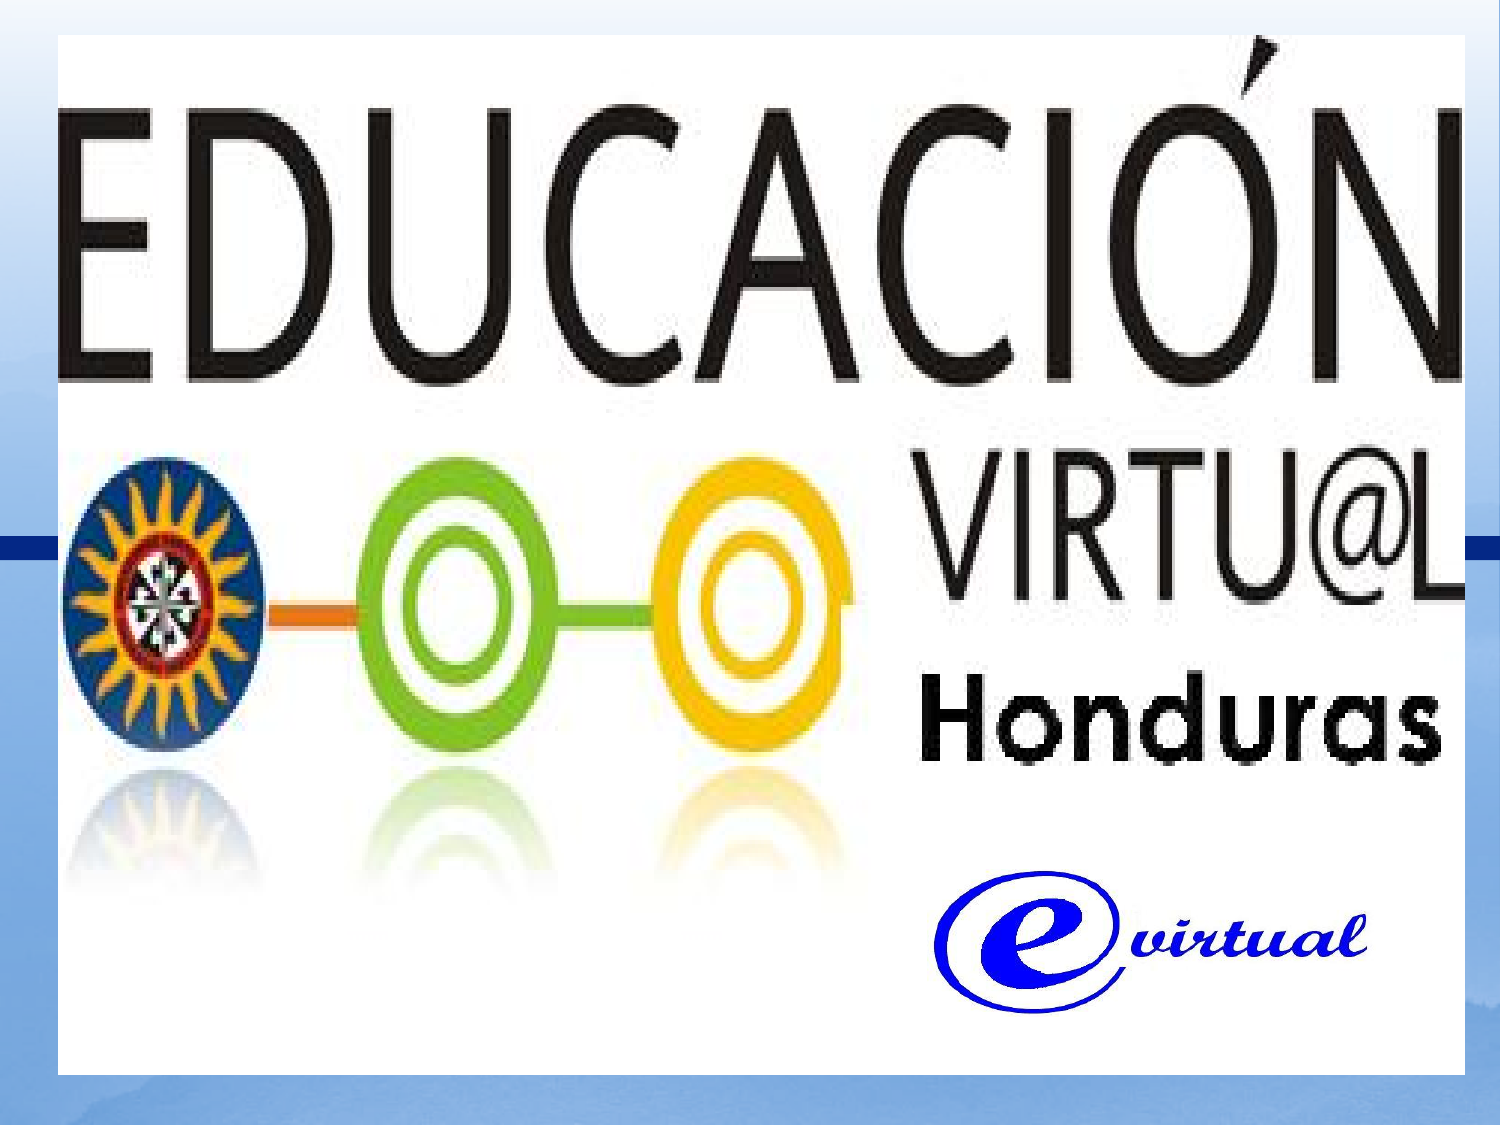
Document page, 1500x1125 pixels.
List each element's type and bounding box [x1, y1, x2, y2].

picture [58, 34, 1465, 1076]
text_box [926, 869, 1389, 1047]
